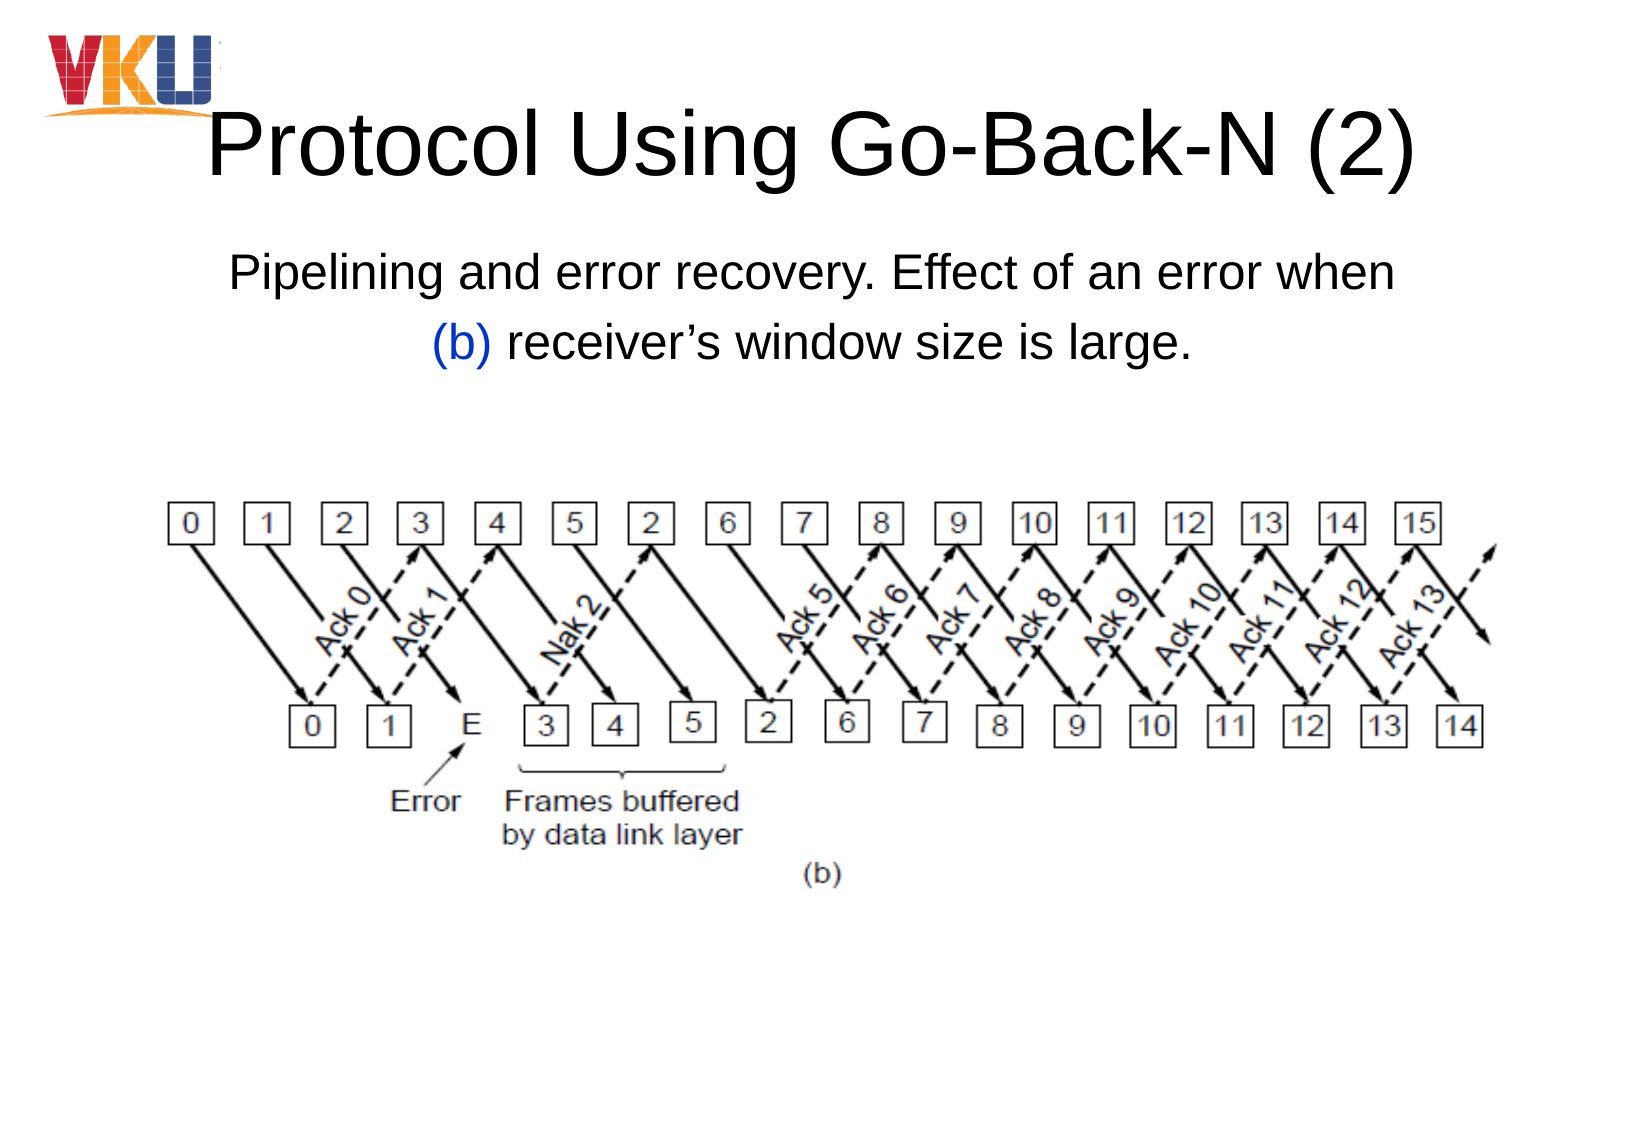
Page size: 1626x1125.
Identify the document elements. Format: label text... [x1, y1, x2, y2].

list Pipelining and error recovery. Effect of an error when (b) receiver’s window size is large. [81, 232, 1544, 1038]
title Protocol Using Go-Back-N (2) [81, 45, 1544, 232]
picture [32, 21, 228, 129]
picture [117, 452, 1553, 906]
